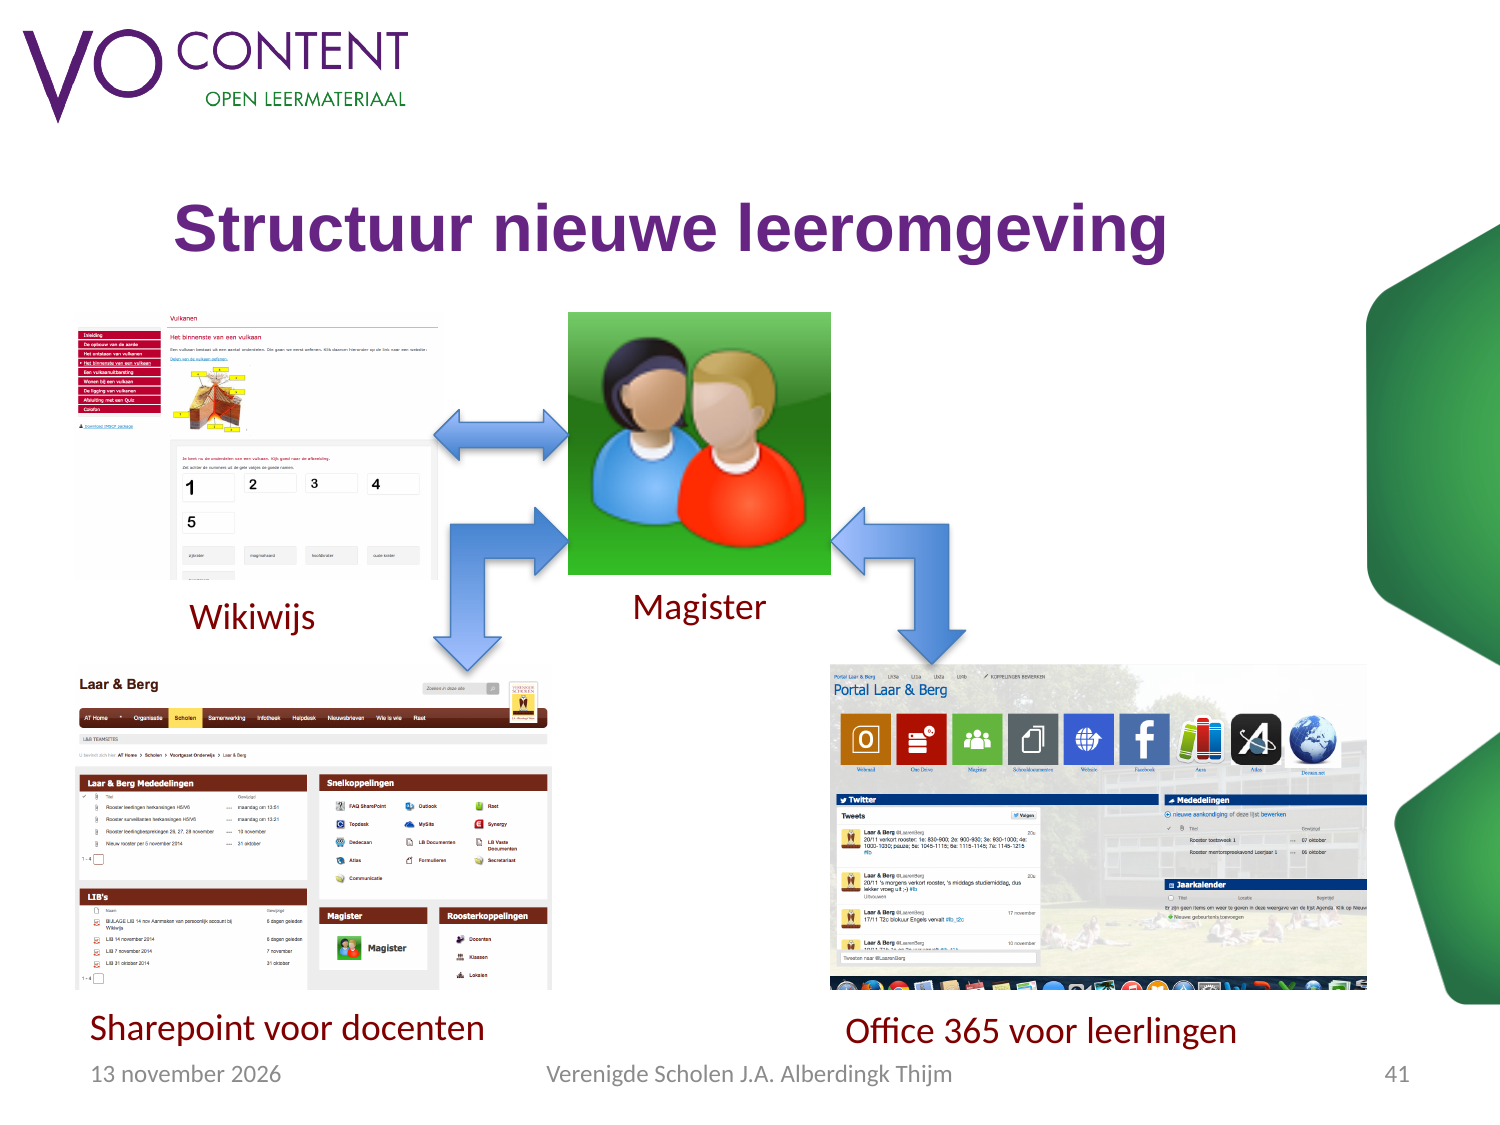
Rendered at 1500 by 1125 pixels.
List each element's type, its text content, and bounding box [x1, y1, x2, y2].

picture [22, 29, 408, 124]
picture [568, 312, 831, 575]
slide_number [75, 1056, 425, 1103]
text_box Wikiwijs [121, 588, 384, 644]
text_box [449, 408, 563, 461]
title Structuur nieuwe leeromgeving [158, 165, 1241, 285]
slide_number 41 [1074, 1042, 1425, 1103]
text_box Office 365 voor leerlingen [830, 999, 1367, 1059]
picture [73, 312, 444, 580]
text_box Sharepoint voor docenten [75, 997, 552, 1056]
footer Verenigde Scholen J.A. Alberdingk Thijm [512, 1042, 988, 1103]
picture [830, 222, 1500, 1005]
picture [74, 663, 553, 991]
text_box [836, 506, 967, 662]
text_box Magister [568, 582, 831, 635]
text_box [432, 506, 563, 662]
